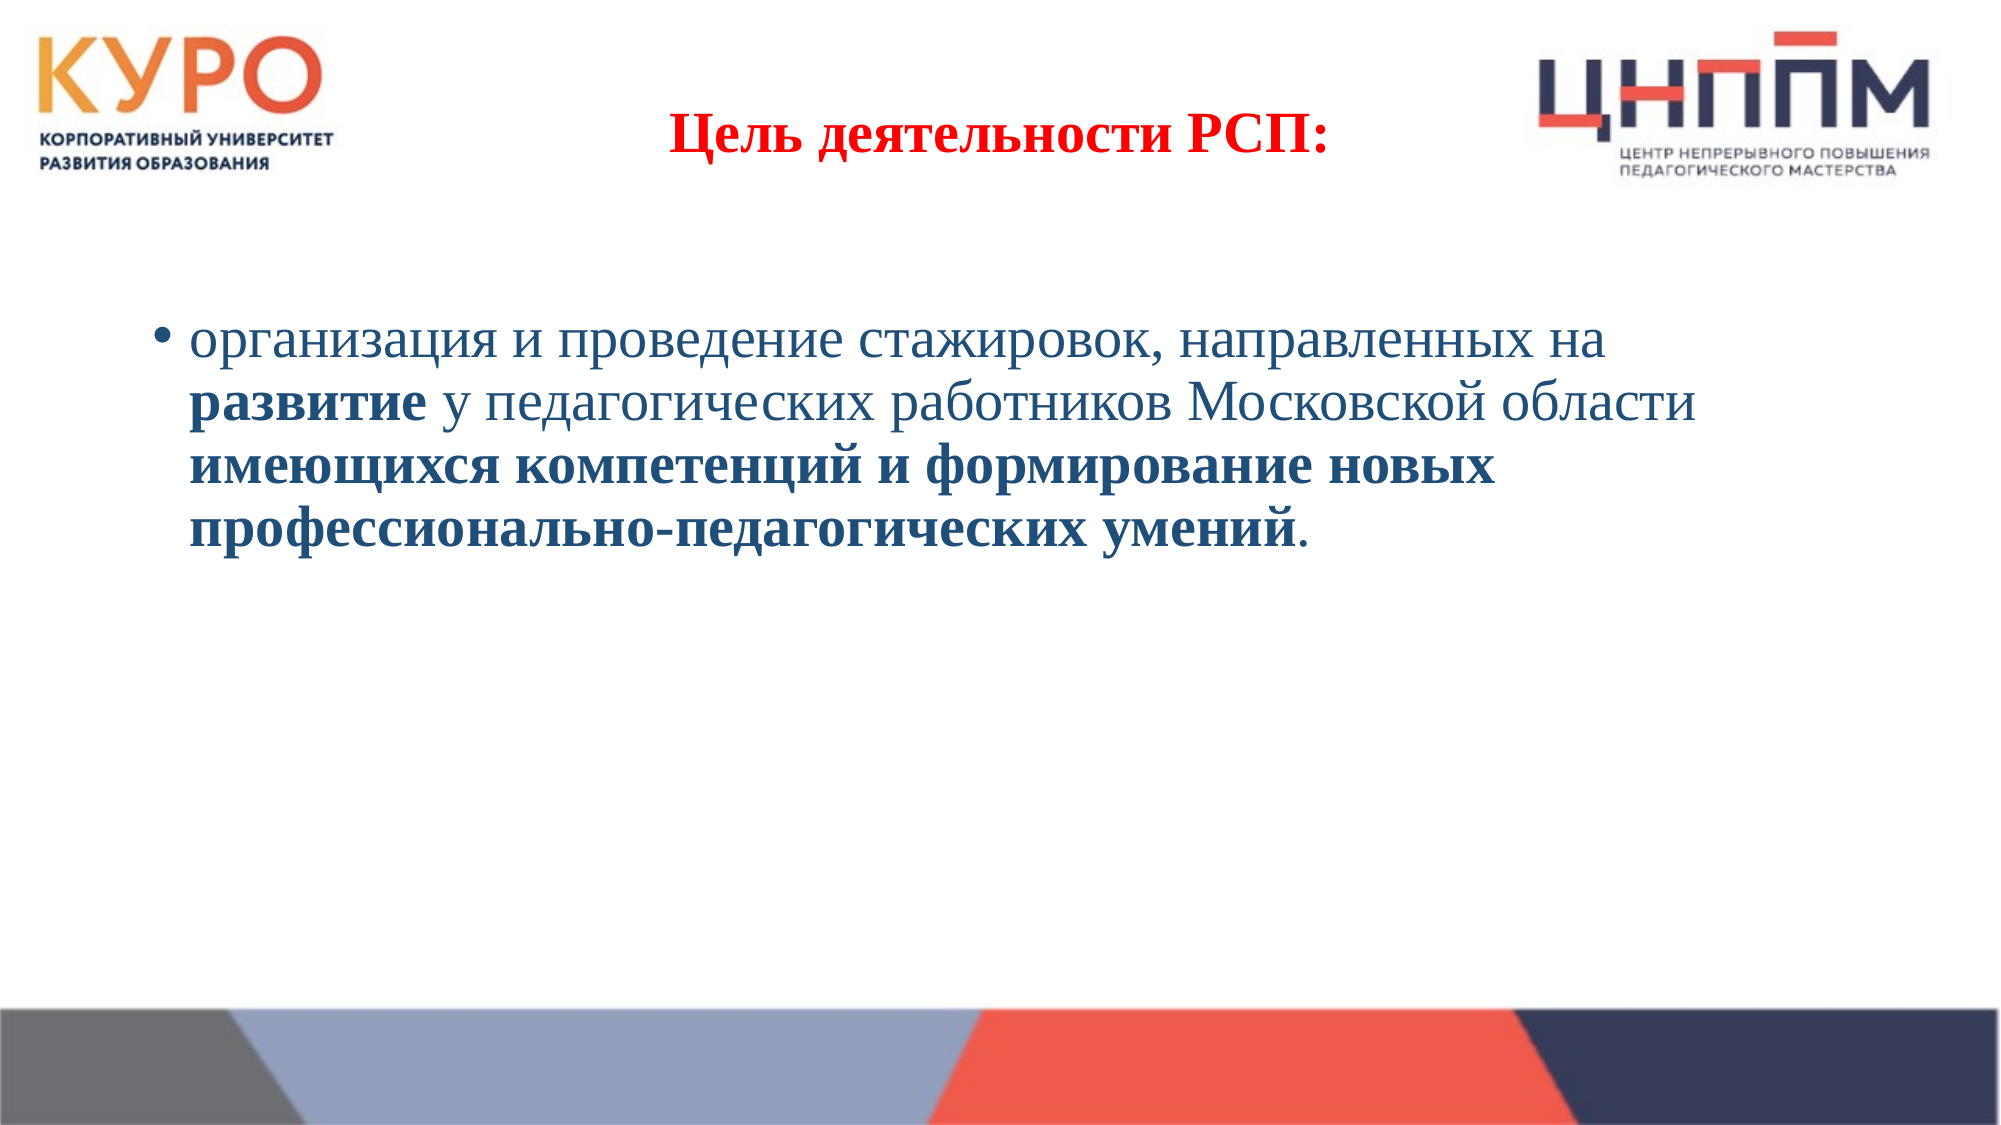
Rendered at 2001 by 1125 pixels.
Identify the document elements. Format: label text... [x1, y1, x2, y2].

list организация и проведение стажировок, направленных на развитие у педагогических работников Московской области имеющихся компетенций и формирование новых профессионально-педагогических умений. [137, 299, 1863, 880]
title Цель деятельности РСП: [137, 59, 1863, 278]
picture [0, 0, 2001, 1125]
